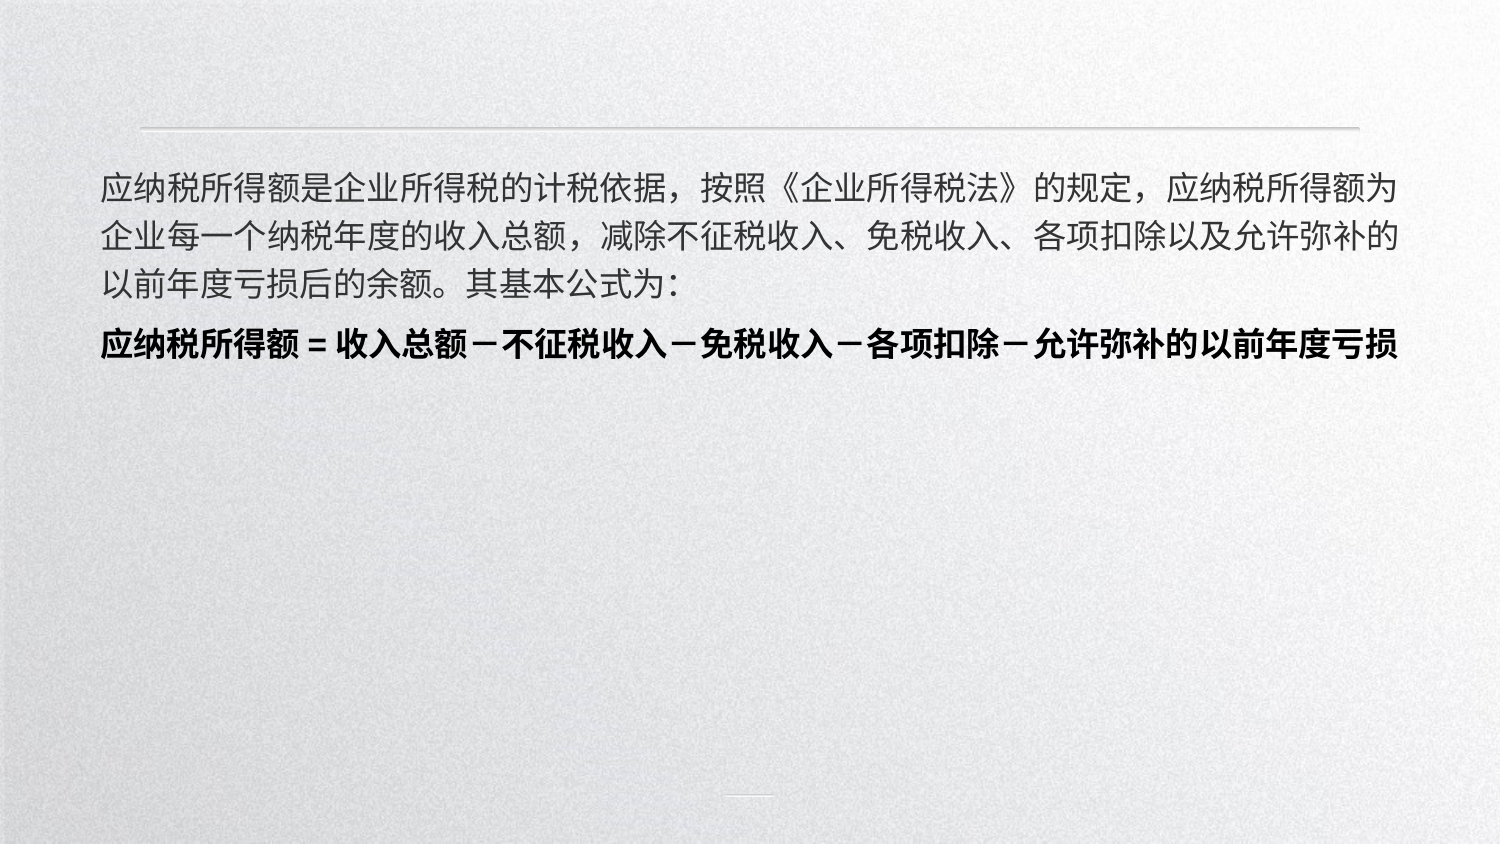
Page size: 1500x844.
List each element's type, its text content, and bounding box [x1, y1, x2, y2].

text_box 应纳税所得额是企业所得税的计税依据，按照《企业所得税法》的规定，应纳税所得额为企业每一个纳税年度的收入总额，减除不征税收入、免税收入、各项扣除以及允许弥补的以前年度亏损后的余额。其基本公式为： 应纳税所得额=收入总额－不征税收入－免税收入－各项扣除－允许弥补的以前年度亏损 [100, 159, 1400, 485]
picture [0, 0, 1500, 844]
